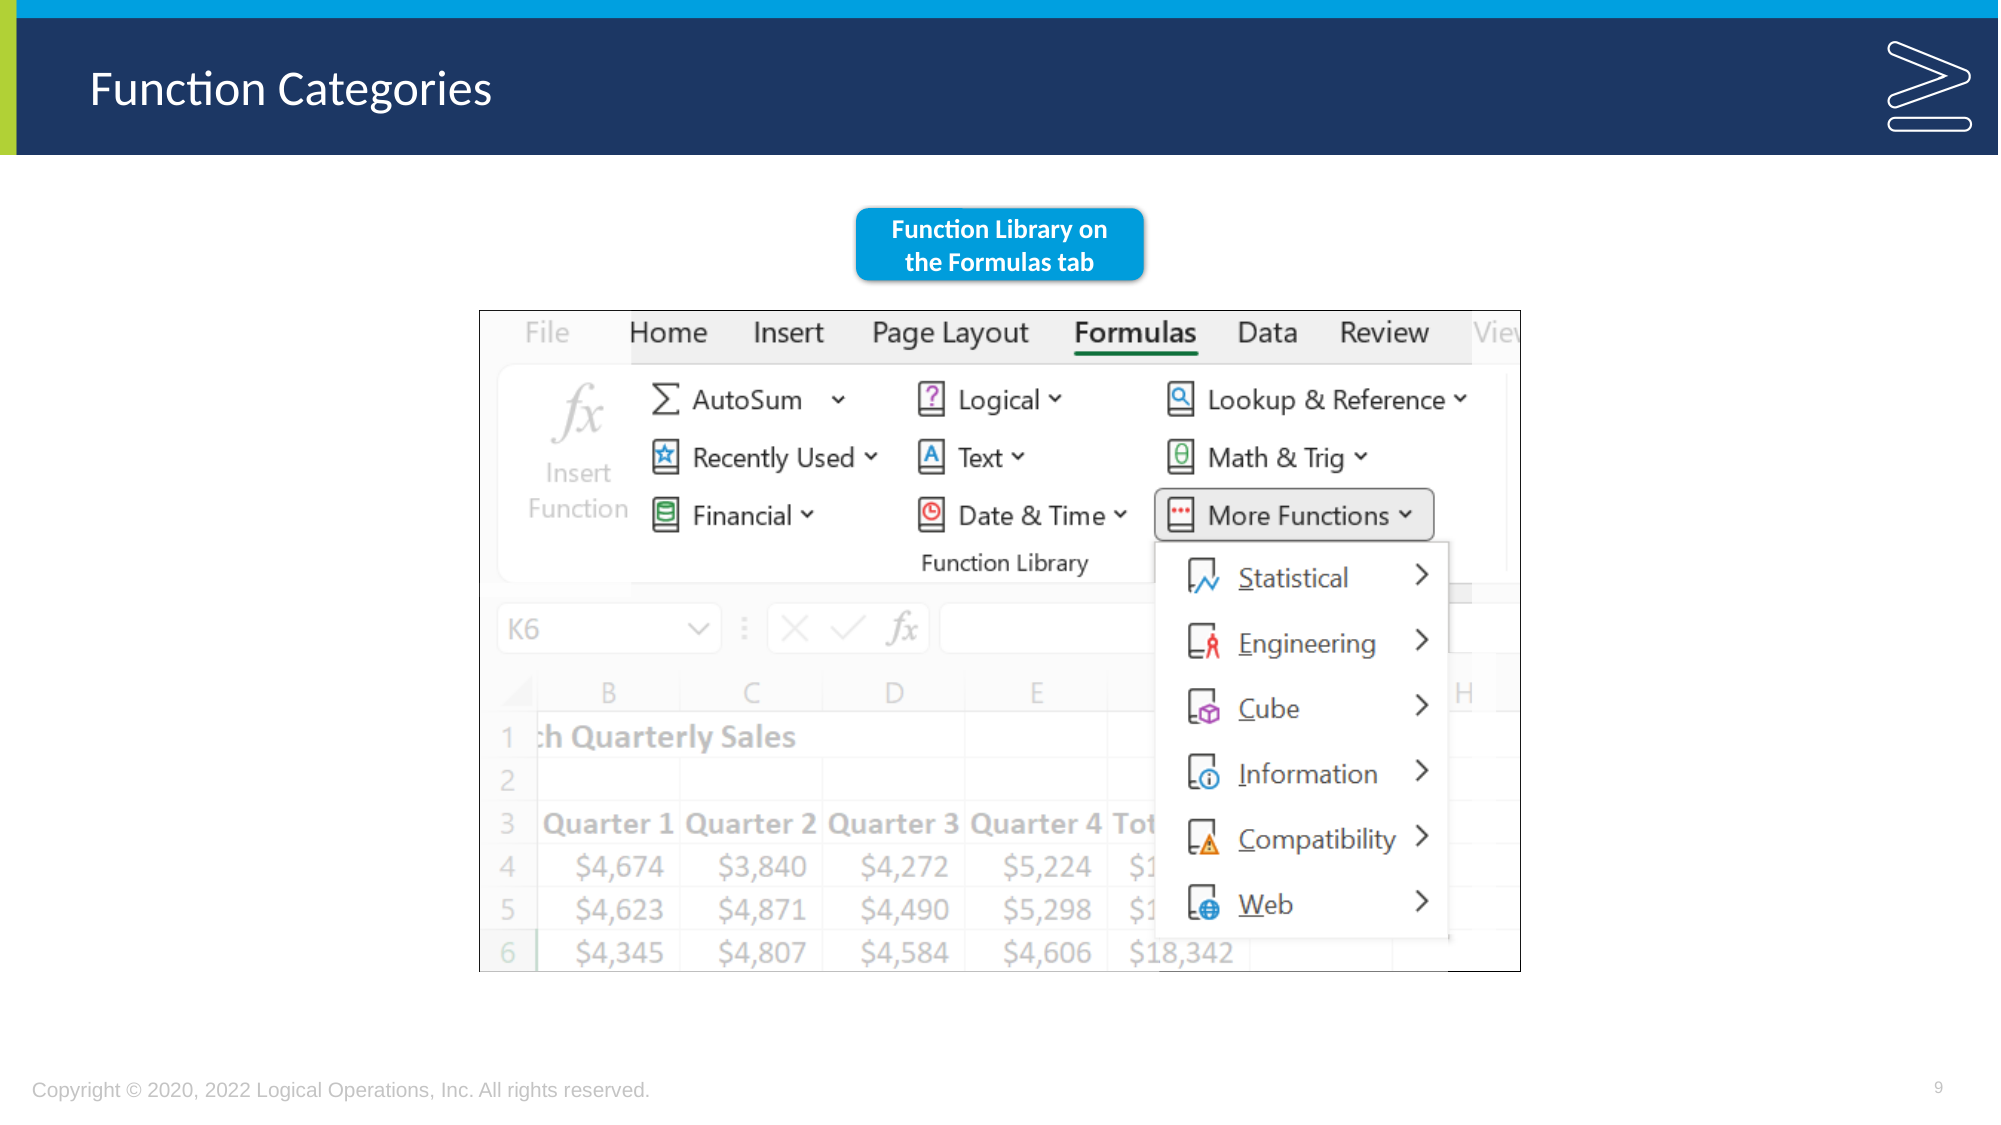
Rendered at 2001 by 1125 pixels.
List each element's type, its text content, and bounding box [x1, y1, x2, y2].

picture [1850, 19, 1998, 155]
slide_number 9 [1491, 1057, 1959, 1118]
picture [0, 0, 74, 155]
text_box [479, 208, 1521, 973]
title Function Categories [74, 16, 1850, 155]
